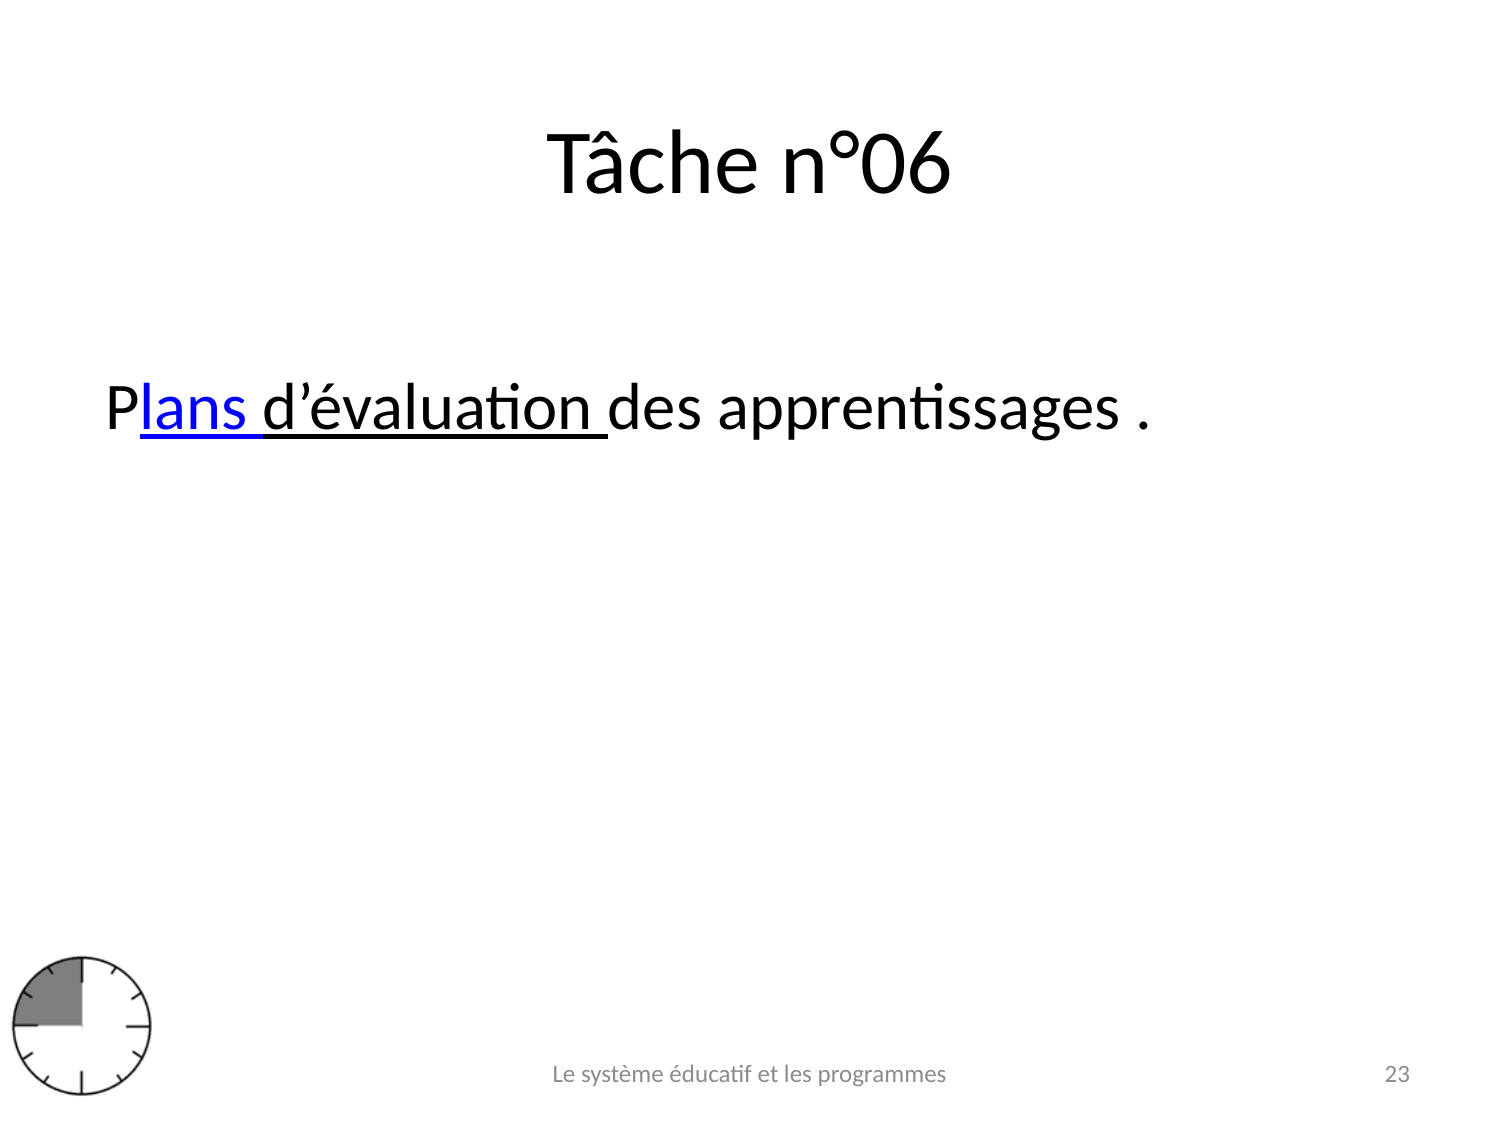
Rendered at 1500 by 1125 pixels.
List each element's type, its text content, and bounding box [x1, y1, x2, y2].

list Plans d’évaluation des apprentissages . [75, 262, 1425, 1005]
title Tâche n°06 [75, 82, 1425, 233]
picture [0, 948, 161, 1106]
slide_number 23 [1074, 1042, 1425, 1103]
footer Le système éducatif et les programmes [512, 1042, 988, 1103]
